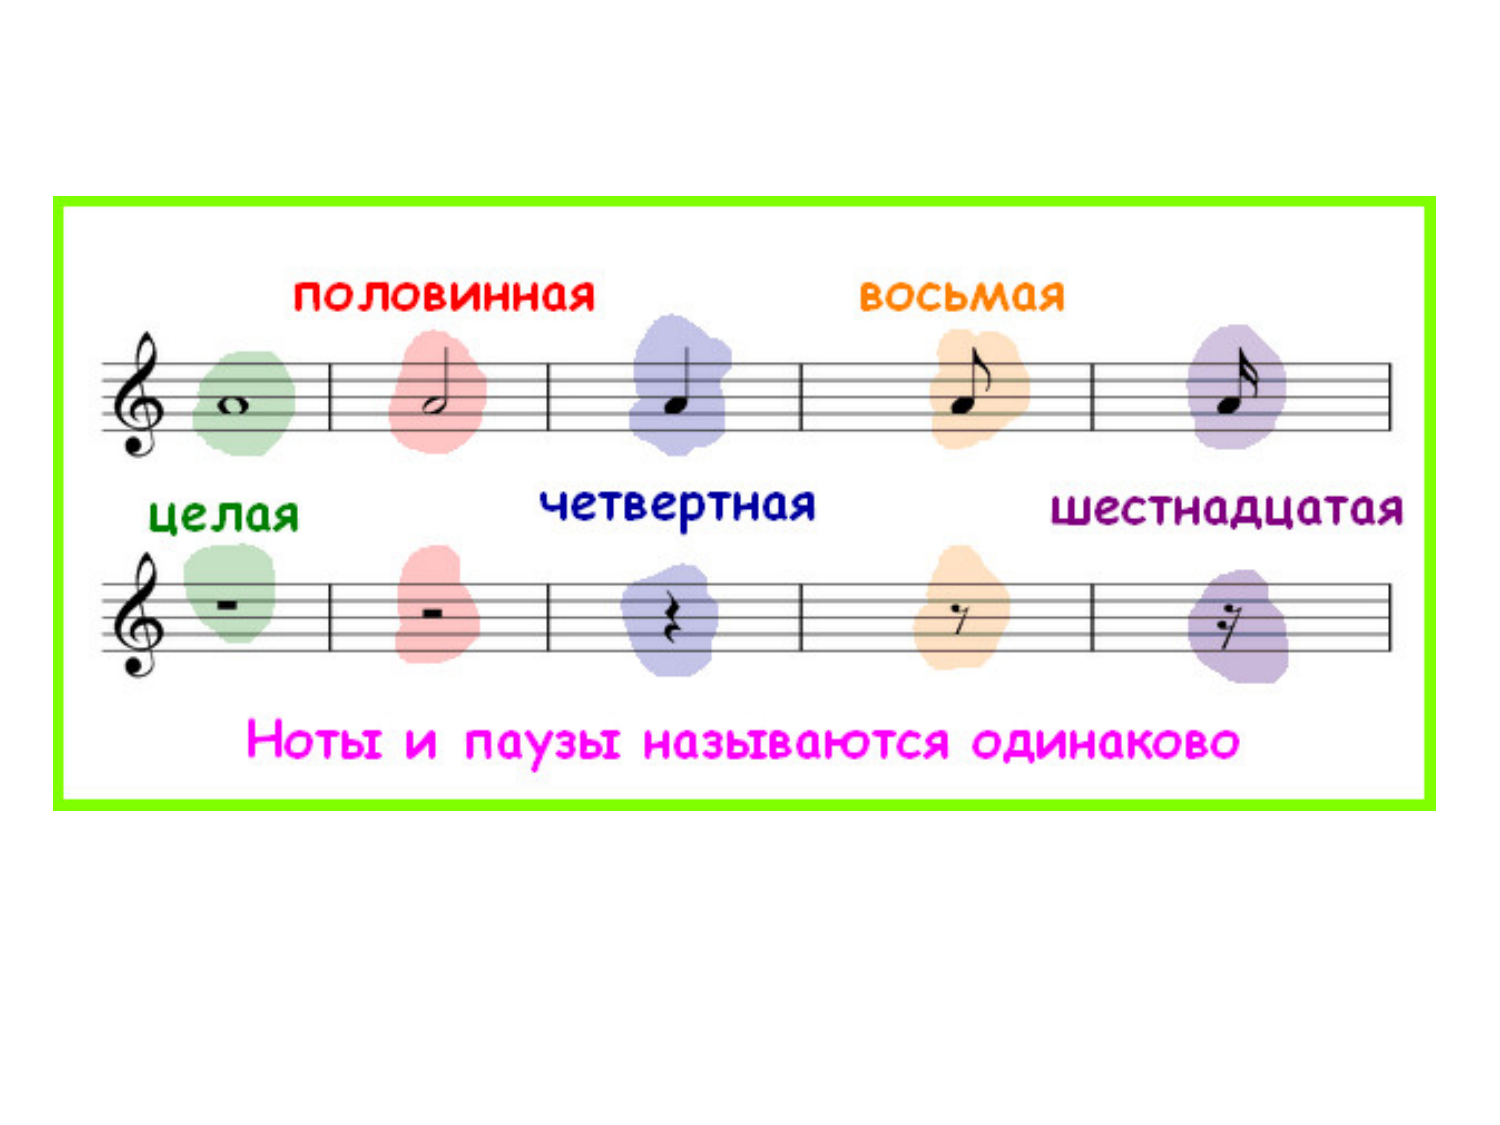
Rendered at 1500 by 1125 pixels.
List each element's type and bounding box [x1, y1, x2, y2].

picture [52, 196, 1436, 811]
